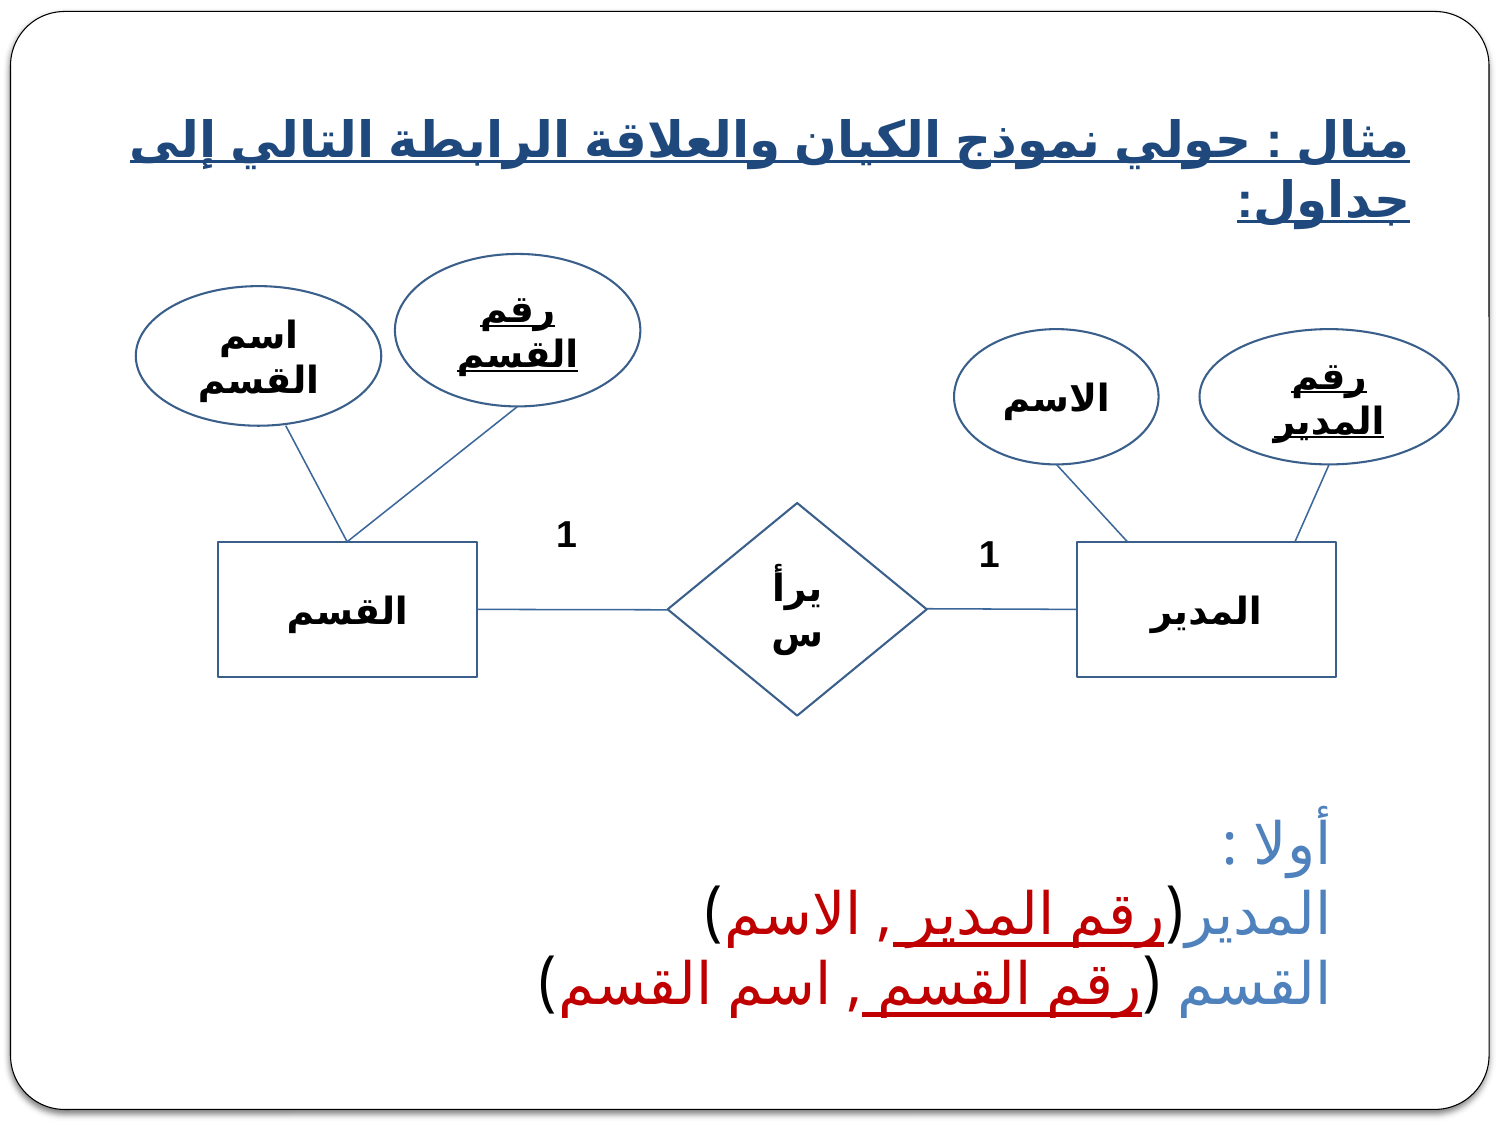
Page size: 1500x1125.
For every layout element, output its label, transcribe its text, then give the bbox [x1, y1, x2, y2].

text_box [135, 253, 1459, 716]
title مثال : حولي نموذج الكيان والعلاقة الرابطة التالي إلى جداول: [88, 54, 1425, 243]
text_box أولا : المدير(رقم المدير , الاسم) القسم (رقم القسم , اسم القسم) [205, 798, 1347, 1094]
